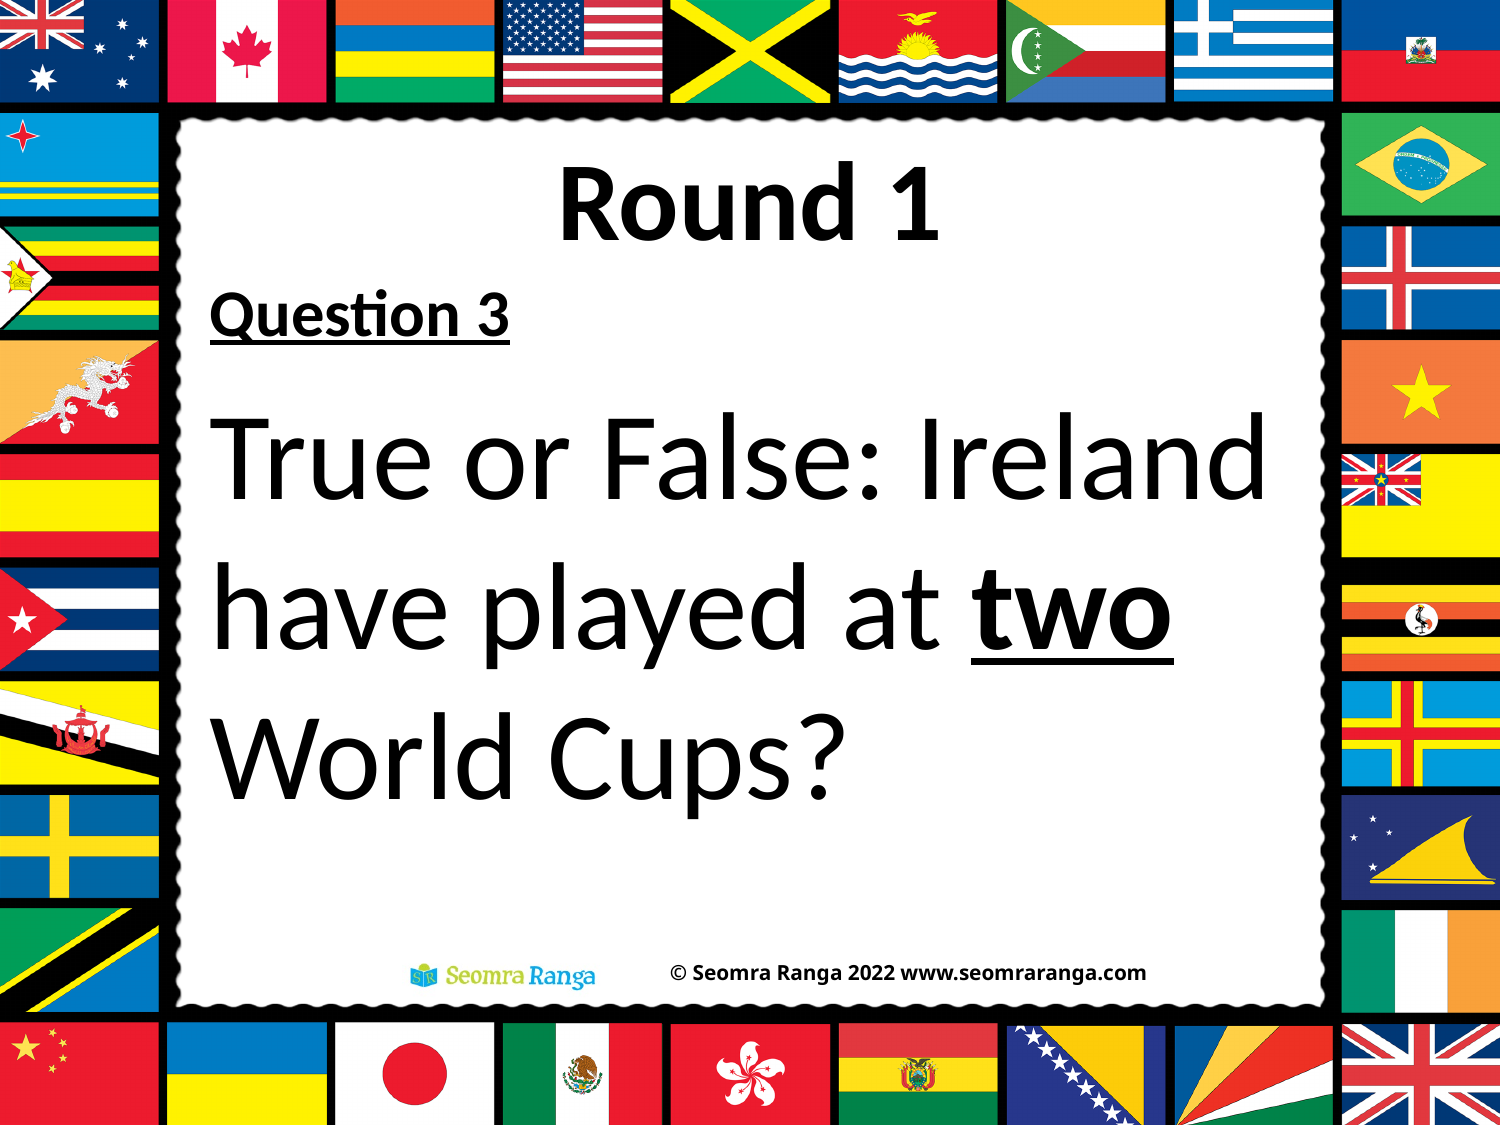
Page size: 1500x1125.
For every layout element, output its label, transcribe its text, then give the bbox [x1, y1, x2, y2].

picture [0, 0, 1500, 1125]
title Round 1 [183, 101, 1317, 290]
picture [10, 122, 36, 150]
text_box © Seomra Ranga 2022 www.seomraranga.com [631, 953, 1187, 993]
list Question 3 True or False: Ireland have played at two World Cups? [194, 261, 1306, 953]
